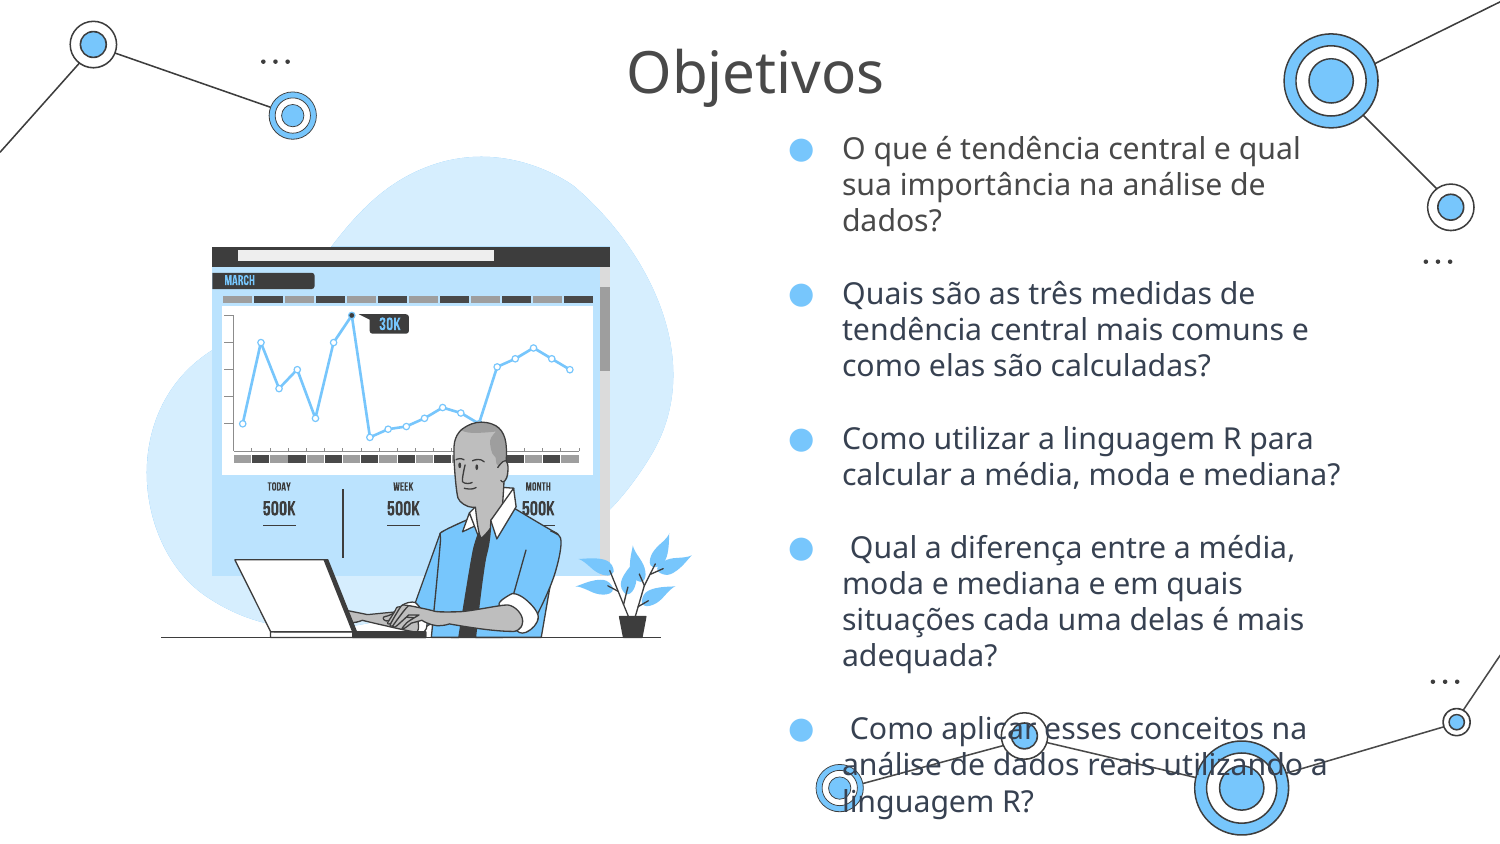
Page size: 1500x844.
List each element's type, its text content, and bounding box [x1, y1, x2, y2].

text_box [118, 156, 708, 639]
title Objetivos [213, 20, 1298, 111]
subtitle O que é tendência central e qual sua importância na análise de dados? Quais são as três medidas de tendência central mais comuns e como elas são calculadas? Como utilizar a linguagem R para calcular a média, moda e mediana? Qual a diferença entre a média, moda e mediana e em quais situações cada uma delas é mais adequada? Como aplicar esses conceitos na análise de dados reais utilizando a linguagem R? [752, 77, 1364, 685]
